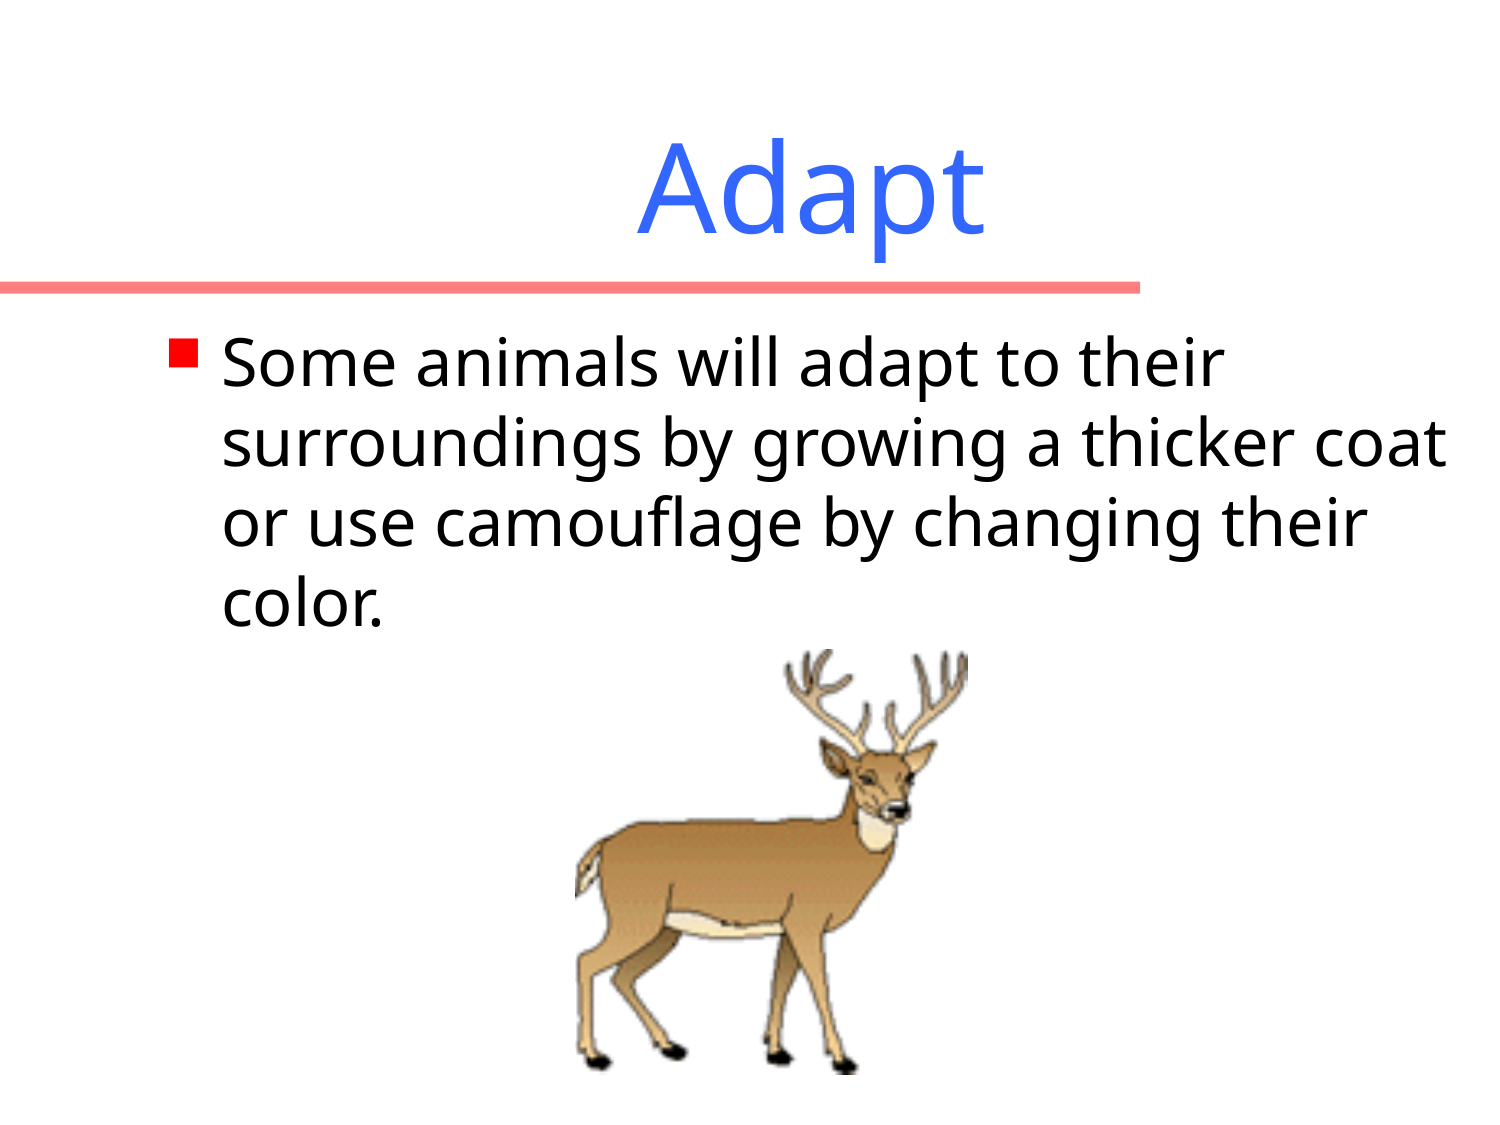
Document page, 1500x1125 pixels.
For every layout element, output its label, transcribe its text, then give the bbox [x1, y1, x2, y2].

picture [574, 649, 968, 1076]
list Some animals will adapt to their surroundings by growing a thicker coat or use camouflage by changing their color. [149, 312, 1481, 1001]
title Adapt [142, 101, 1483, 267]
